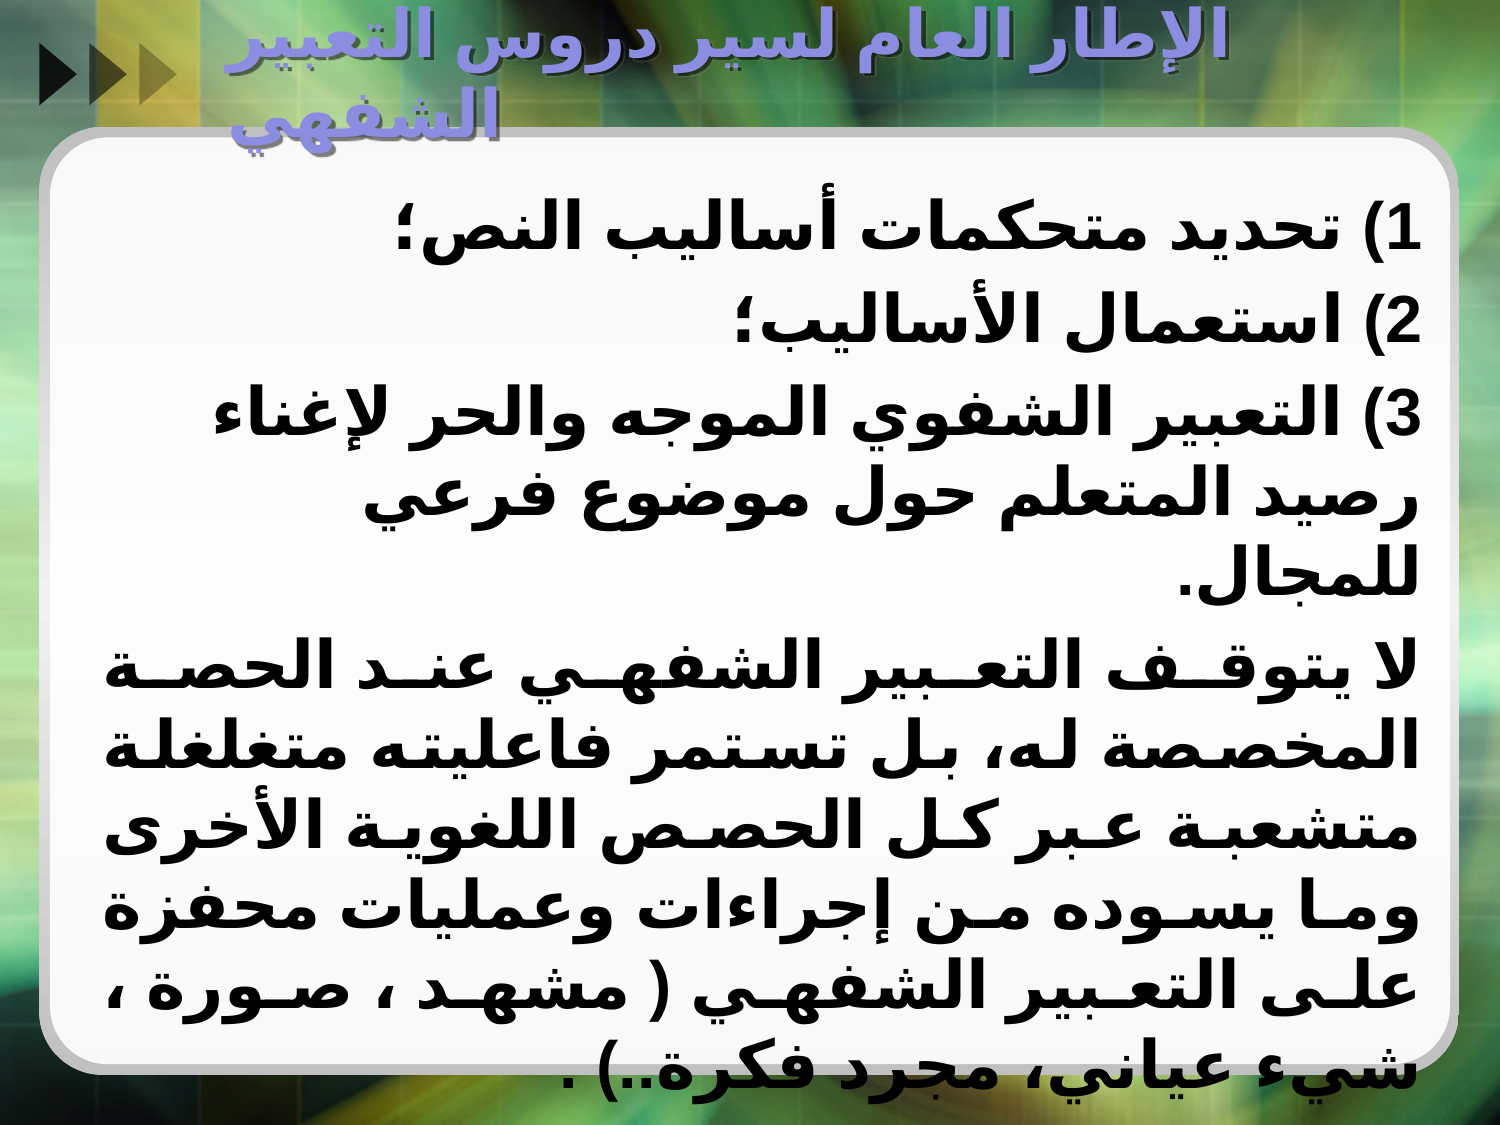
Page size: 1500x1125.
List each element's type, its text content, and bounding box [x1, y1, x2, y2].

title الإطار العام لسير دروس التعبير الشفهي [212, 24, 1463, 118]
list 1) تحديد متحكمات أساليب النص؛ 2) استعمال الأساليب؛ 3) التعبير الشفوي الموجه والحر لإغناء رصيد المتعلم حول موضوع فرعي للمجال. لا يتوقف التعبير الشفهي عند الحصة المخصصة له، بل تستمر فاعليته متغلغلة متشعبة عبر كل الحصص اللغوية الأخرى وما يسوده من إجراءات وعمليات محفزة على التعبير الشفهي ( مشهد ، صورة ، شيء عياني، مجرد فكرة..) . [87, 174, 1438, 1038]
picture [0, 0, 1500, 1125]
